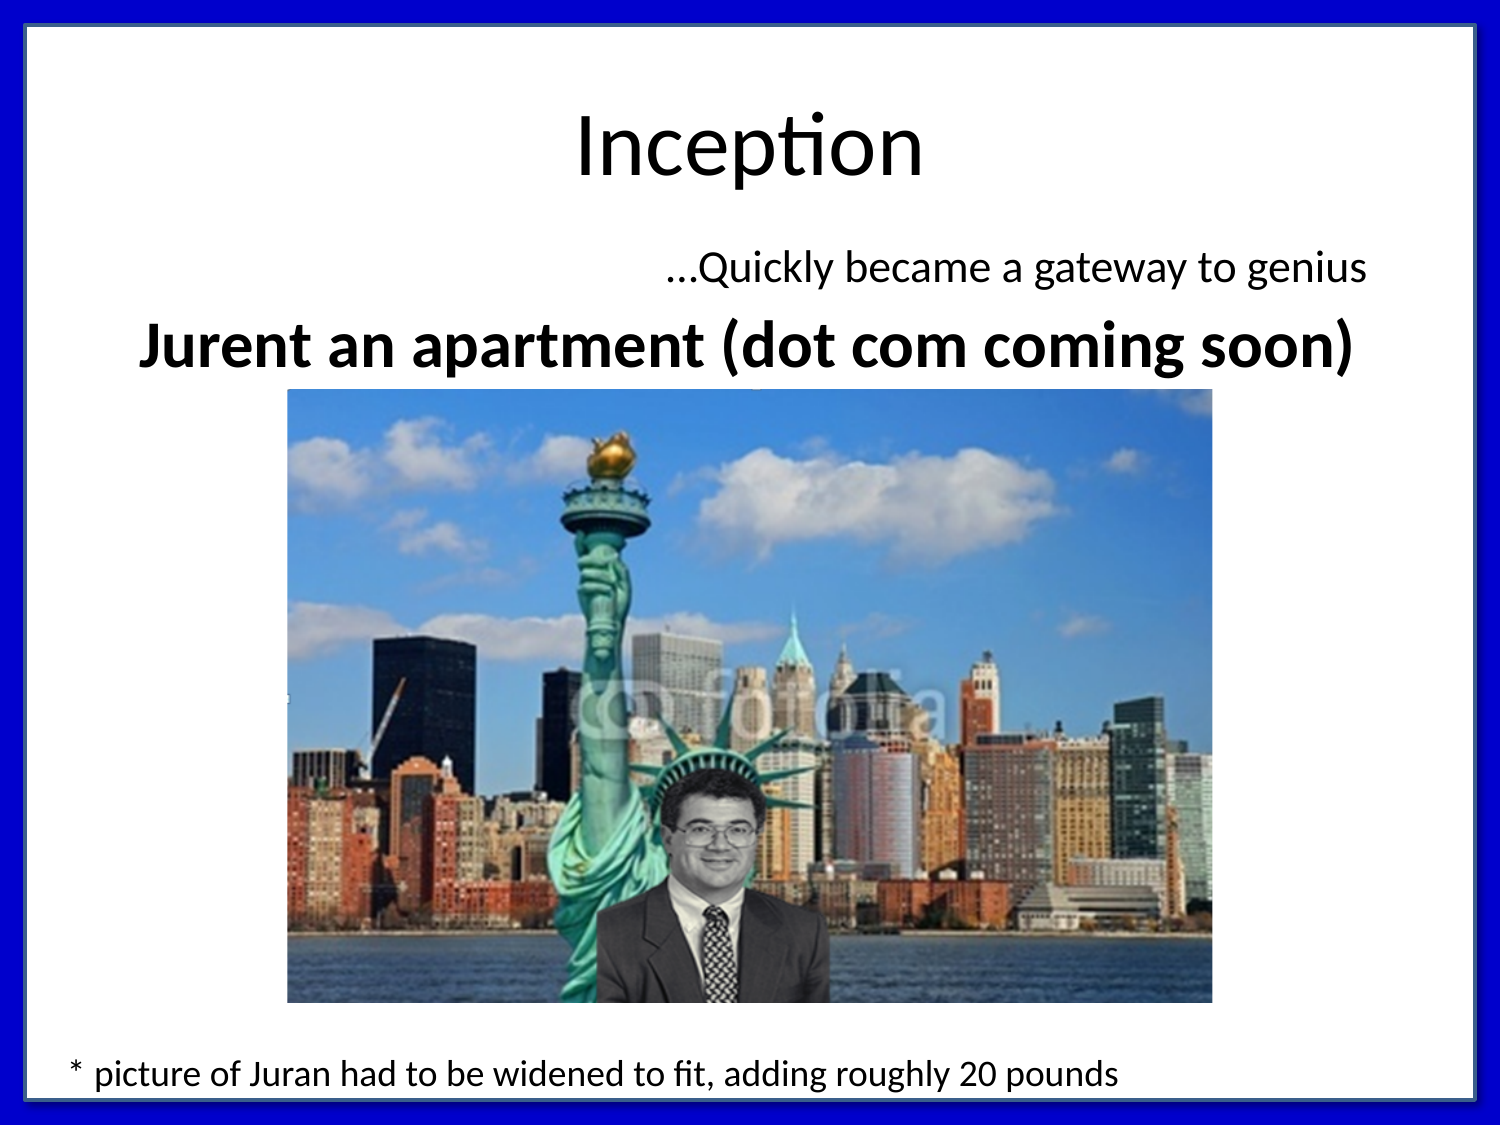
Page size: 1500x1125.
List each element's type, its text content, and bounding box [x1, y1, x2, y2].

text_box …Quickly became a gateway to genius [651, 229, 1383, 293]
title Inception [75, 45, 1425, 233]
text_box * picture of Juran had to be widened to fit, adding roughly 20 pounds [52, 1041, 1136, 1102]
picture [287, 388, 1213, 1003]
text_box Jurent an apartment (dot com coming soon) [124, 293, 1413, 388]
